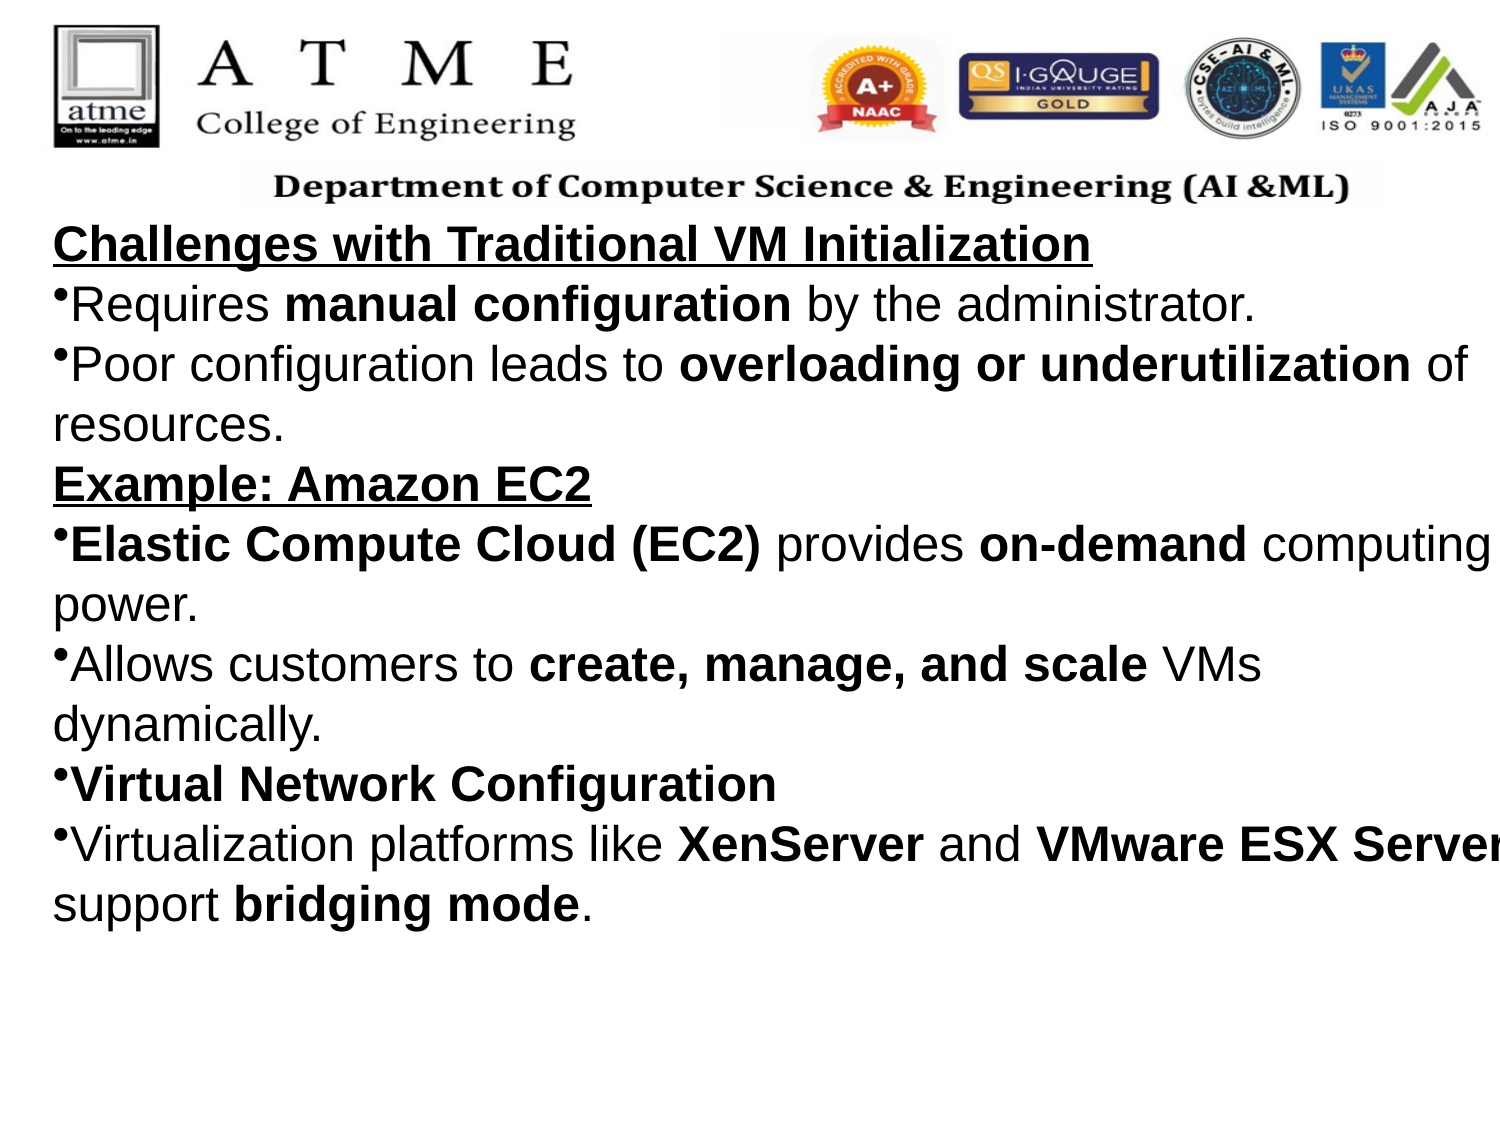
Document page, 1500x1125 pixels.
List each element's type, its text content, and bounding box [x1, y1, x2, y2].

text_box Challenges with Traditional VM Initialization Requires manual configuration by the administrator. Poor configuration leads to overloading or underutilization of resources. Example: Amazon EC2 Elastic Compute Cloud (EC2) provides on-demand computing power. Allows customers to create, manage, and scale VMs dynamically. Virtual Network Configuration Virtualization platforms like XenServer and VMware ESX Server support bridging mode. [37, 232, 1500, 939]
picture [24, 0, 1500, 226]
